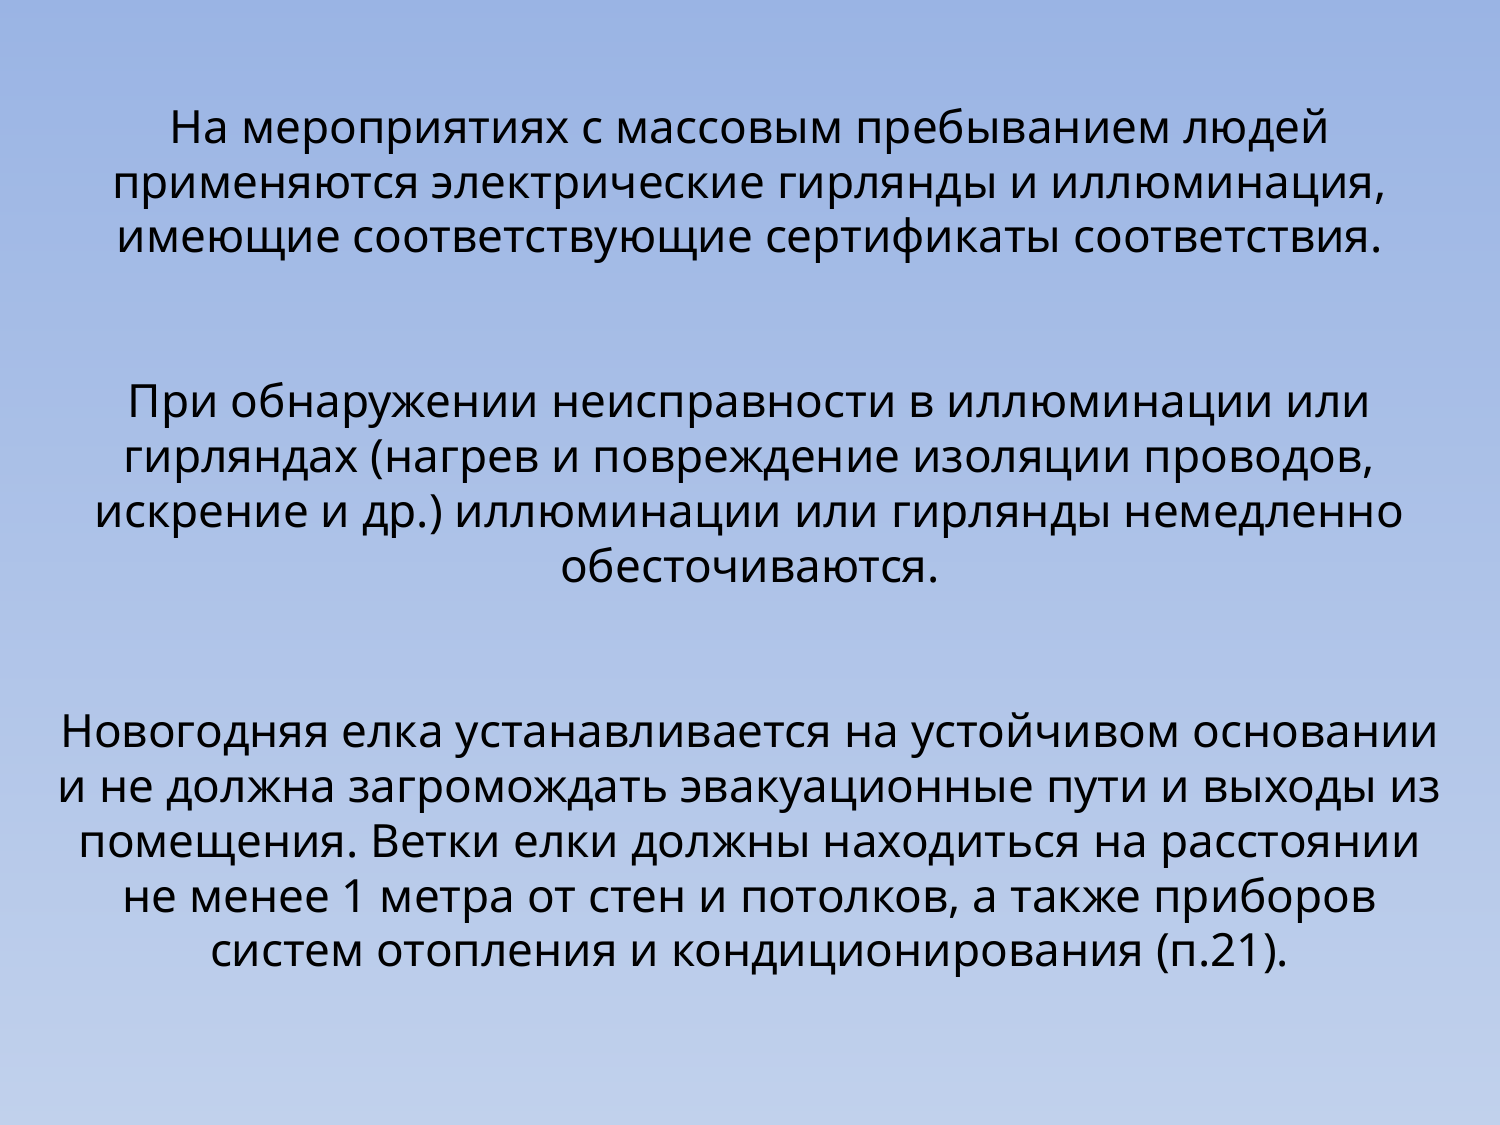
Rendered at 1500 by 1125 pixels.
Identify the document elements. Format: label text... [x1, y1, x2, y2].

title На мероприятиях с массовым пребыванием людей применяются электрические гирлянды и иллюминация, имеющие соответствующие сертификаты соответствия. При обнаружении неисправности в иллюминации или гирляндах (нагрев и повреждение изоляции проводов, искрение и др.) иллюминации или гирлянды немедленно обесточиваются. Новогодняя елка устанавливается на устойчивом основании и не должна загромождать эвакуационные пути и выходы из помещения. Ветки елки должны находиться на расстоянии не менее 1 метра от стен и потолков, а также приборов систем отопления и кондиционирования (п.21). [35, 58, 1465, 1125]
